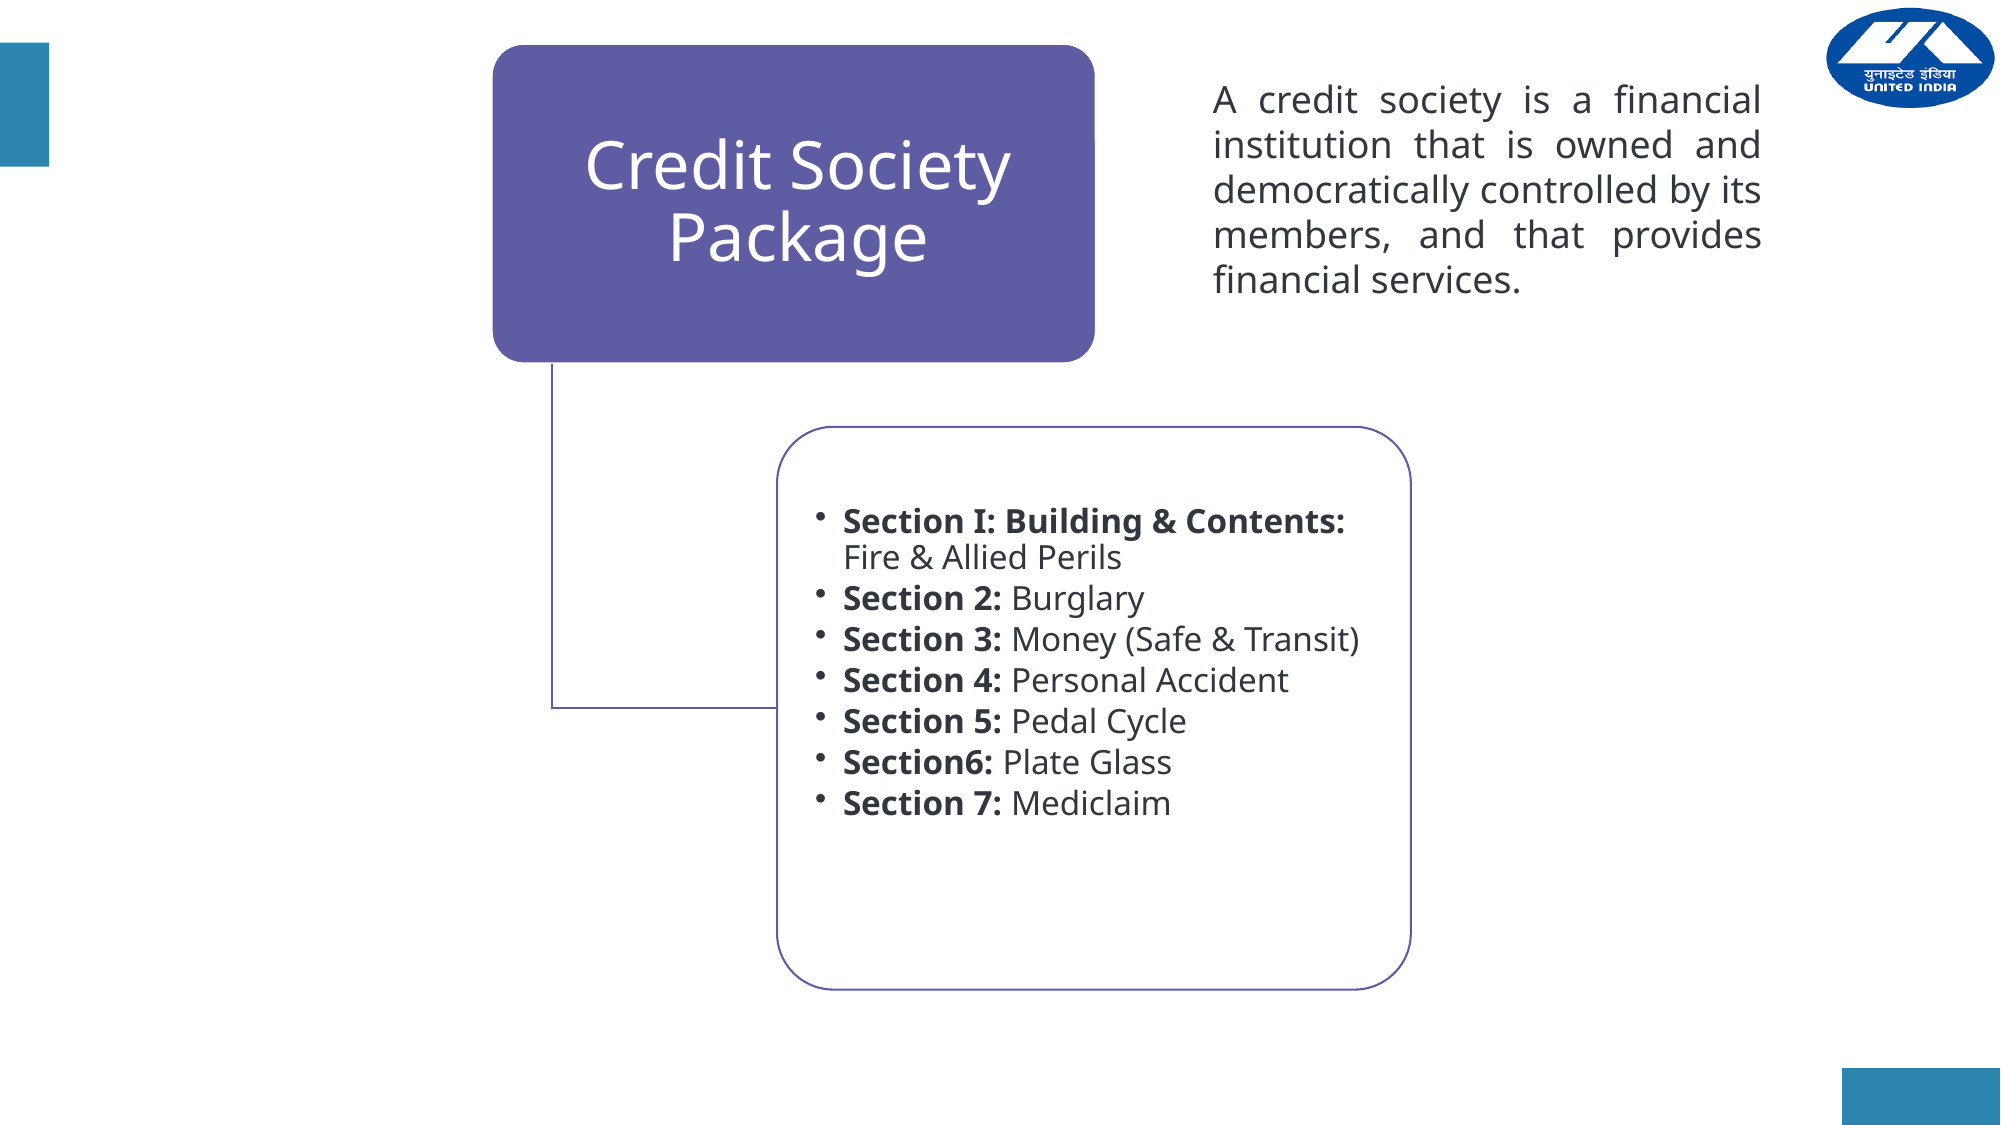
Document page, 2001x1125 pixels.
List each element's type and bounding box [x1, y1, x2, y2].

text_box [84, 0, 1983, 990]
picture [1820, 3, 2000, 111]
